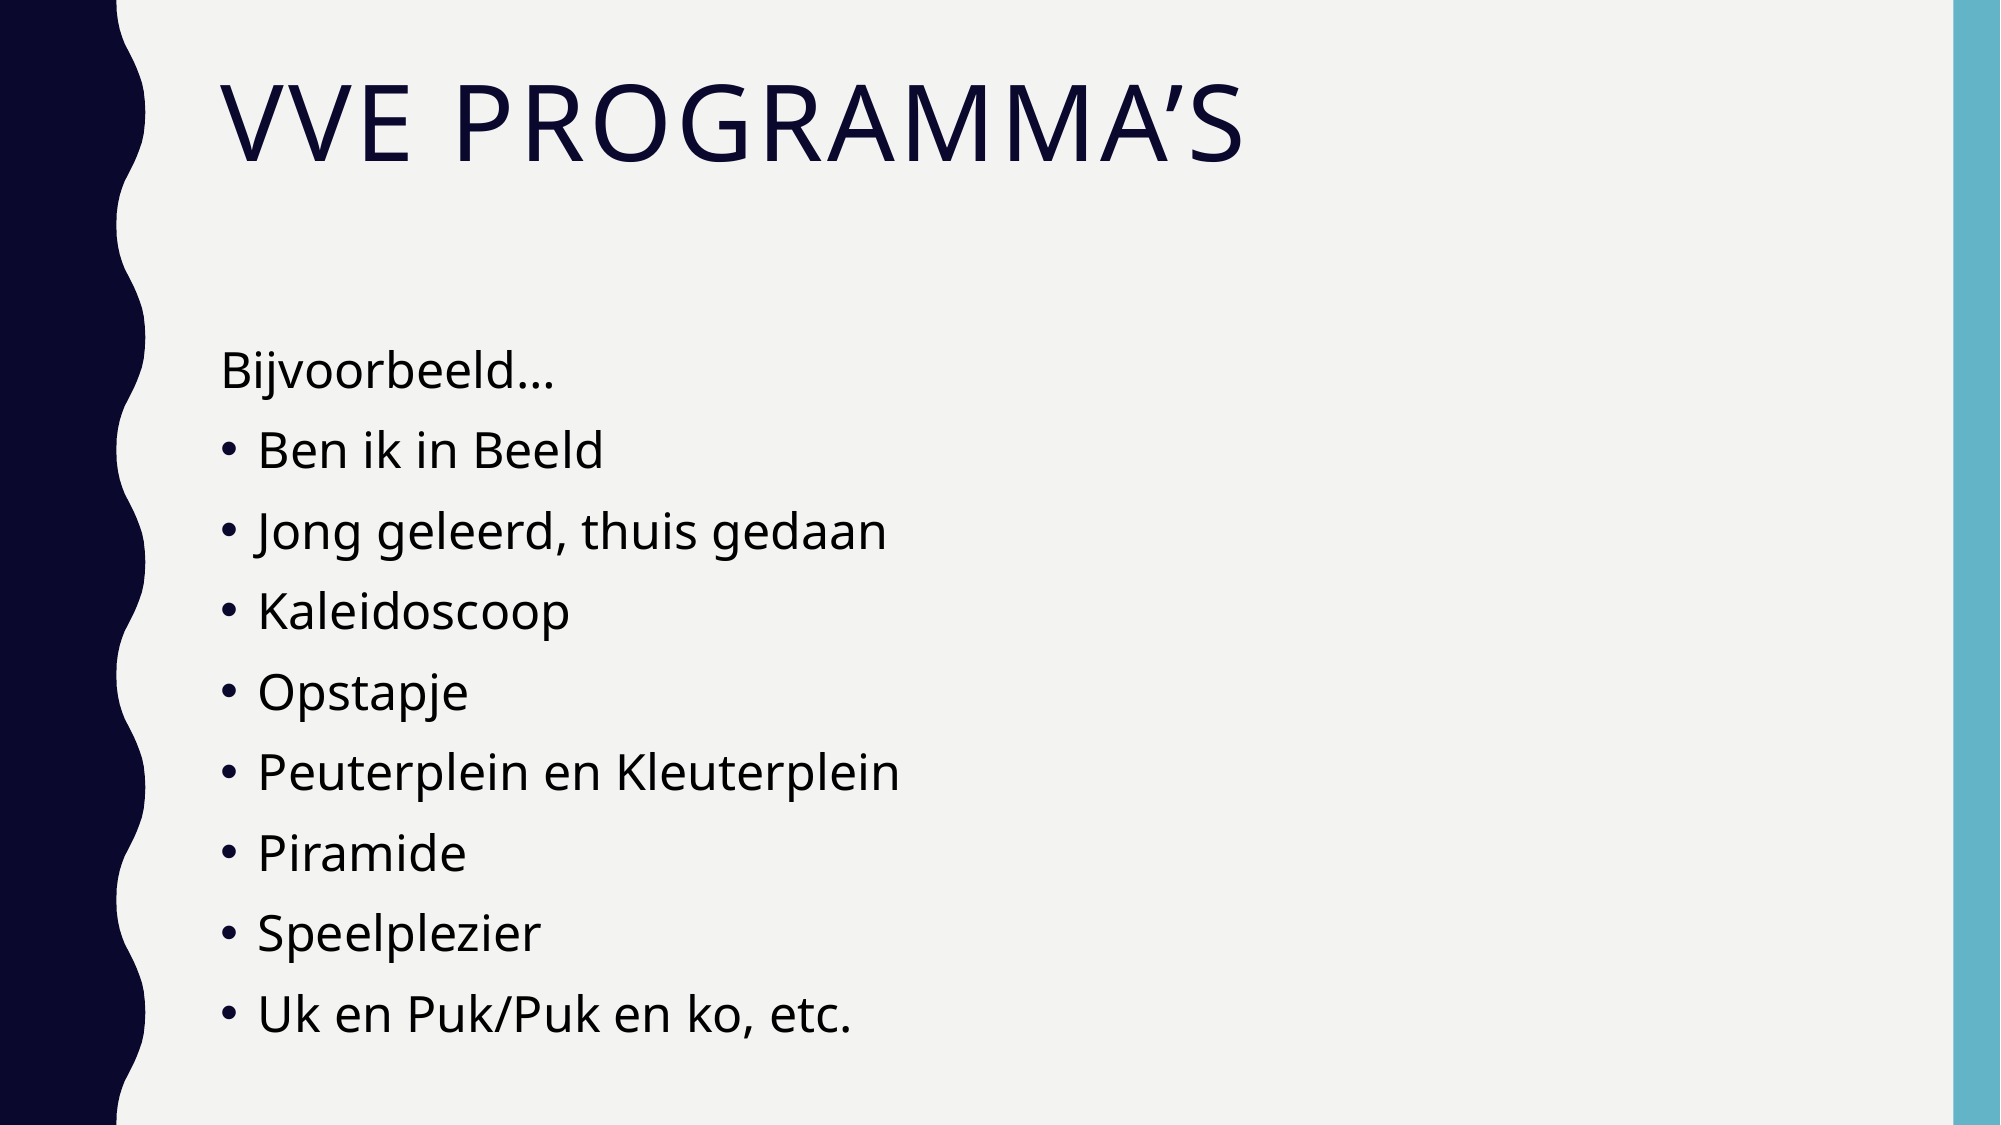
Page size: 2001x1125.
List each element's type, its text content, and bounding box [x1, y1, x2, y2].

list Bijvoorbeeld… Ben ik in Beeld Jong geleerd, thuis gedaan Kaleidoscoop Opstapje Peuterplein en Kleuterplein Piramide Speelplezier Uk en Puk/Puk en ko, etc. [205, 324, 1875, 1063]
title VVE programma’s [205, 62, 1875, 308]
